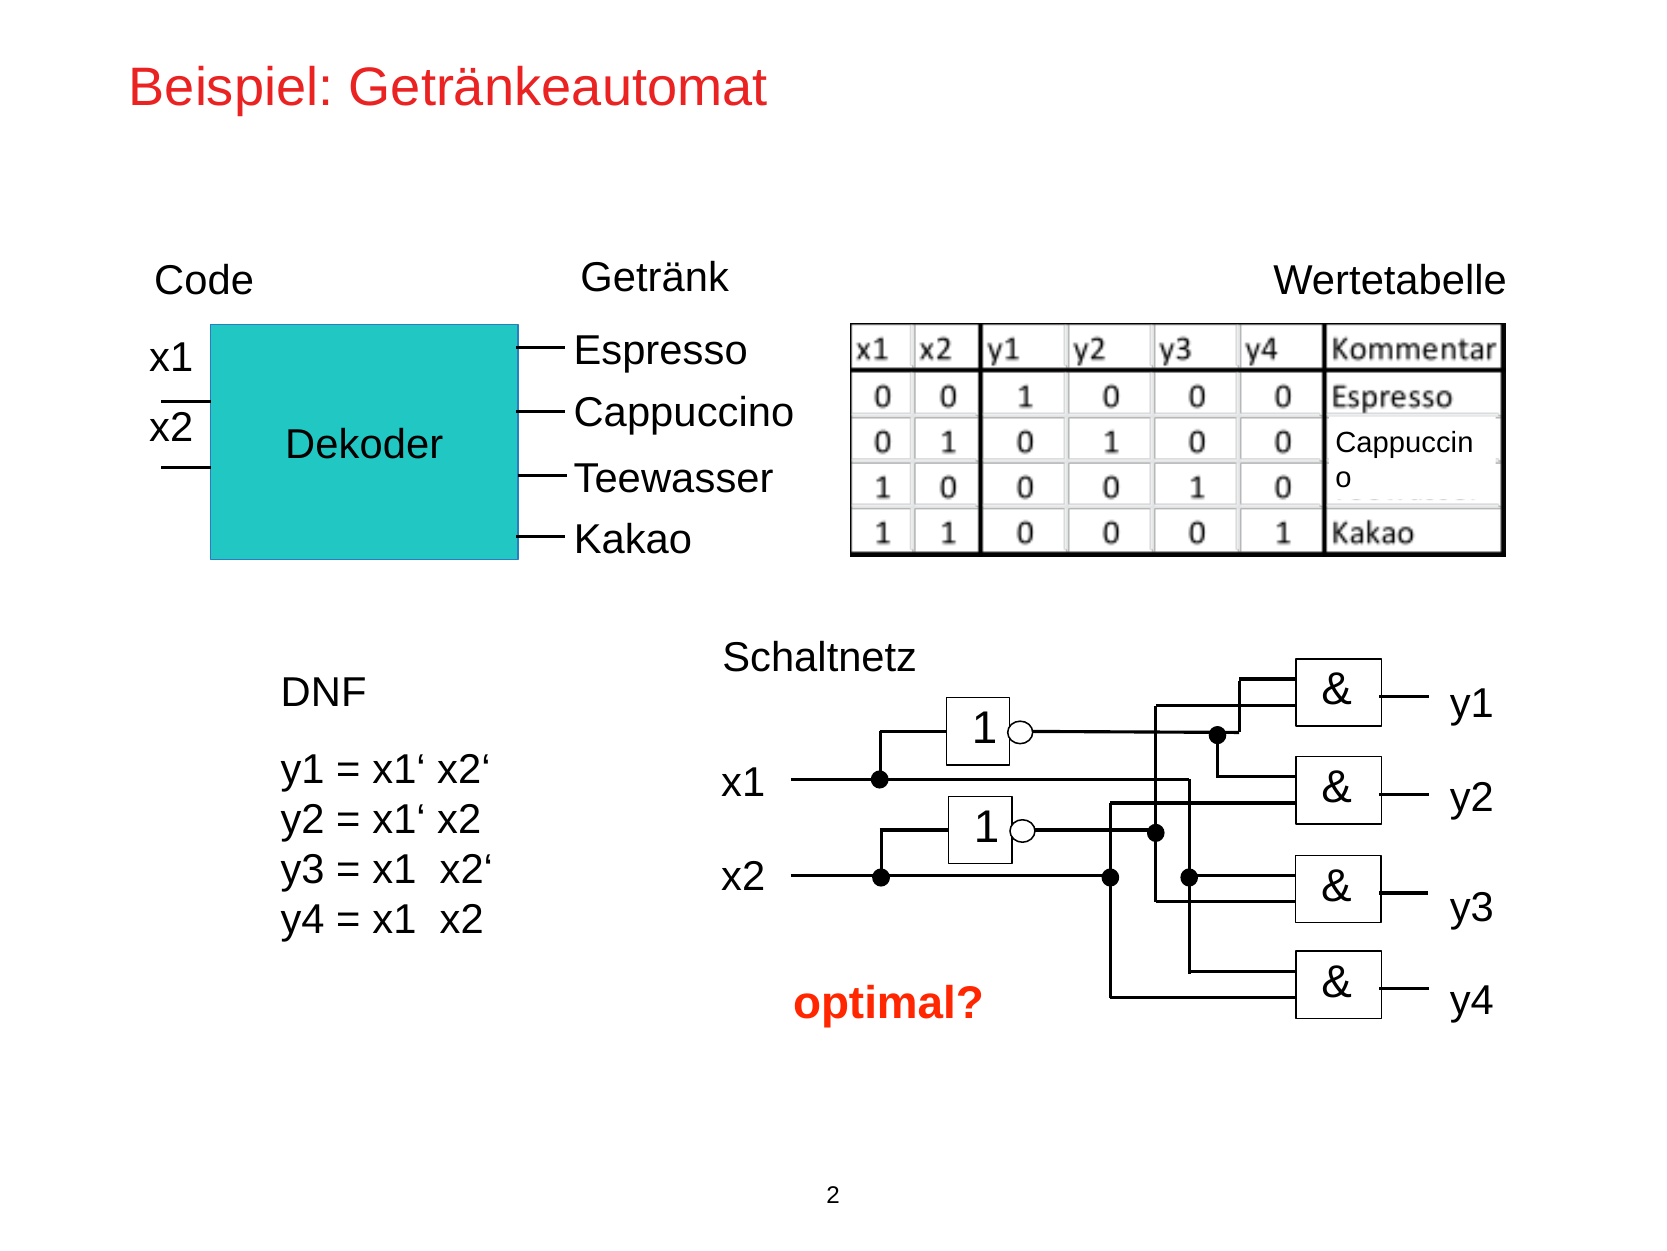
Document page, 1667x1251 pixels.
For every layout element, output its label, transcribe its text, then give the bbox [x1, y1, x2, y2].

text_box DNF y1 = x1‘ x2‘ y2 = x1‘ x2 y3 = x1 x2‘ y4 = x1 x2 [274, 658, 512, 999]
slide_number 2 [811, 1172, 855, 1216]
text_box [713, 623, 1502, 1032]
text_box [138, 243, 1515, 565]
title Beispiel: Getränkeautomat [121, 50, 1460, 179]
